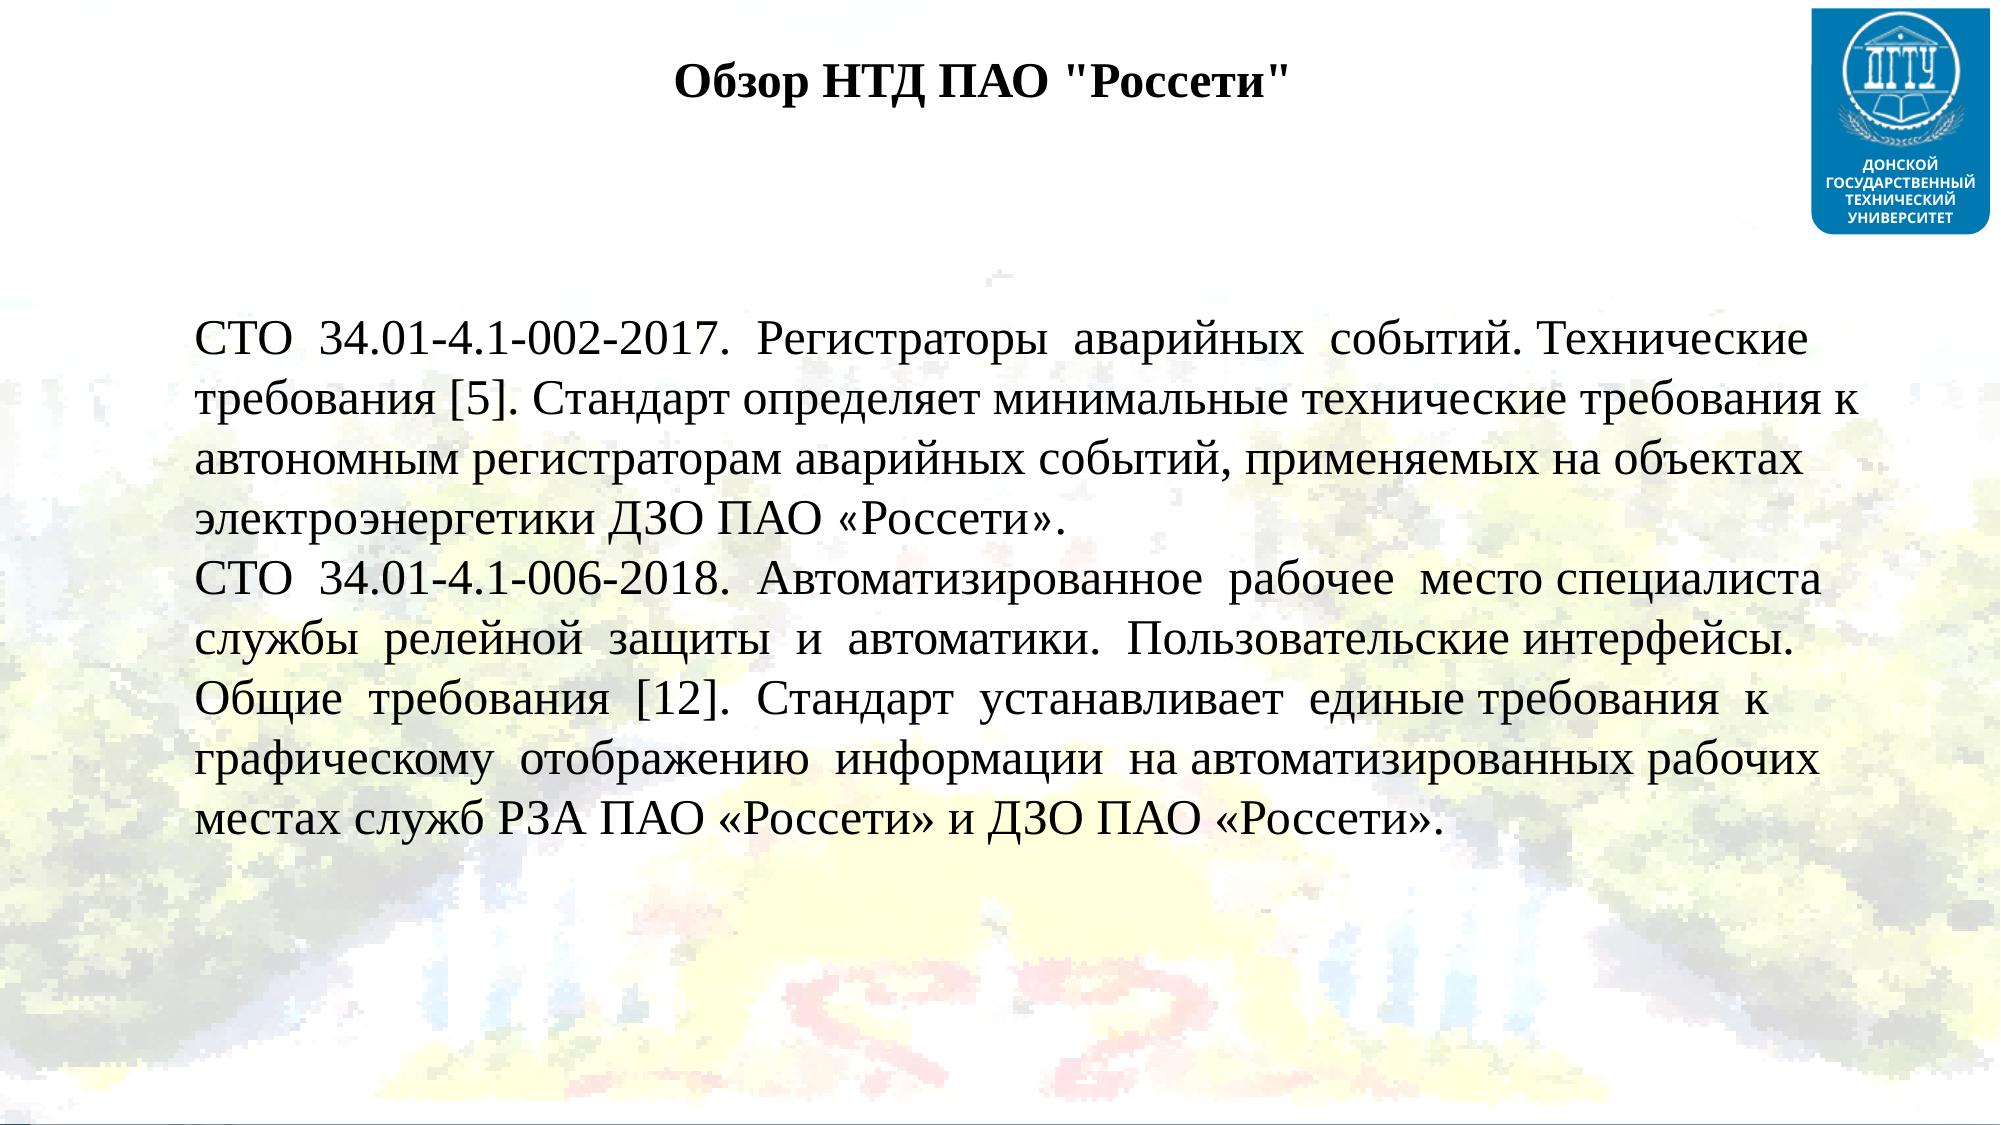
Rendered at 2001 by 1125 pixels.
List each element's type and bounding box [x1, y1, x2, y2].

text_box [1801, 8, 2000, 236]
picture [0, 0, 2000, 1125]
